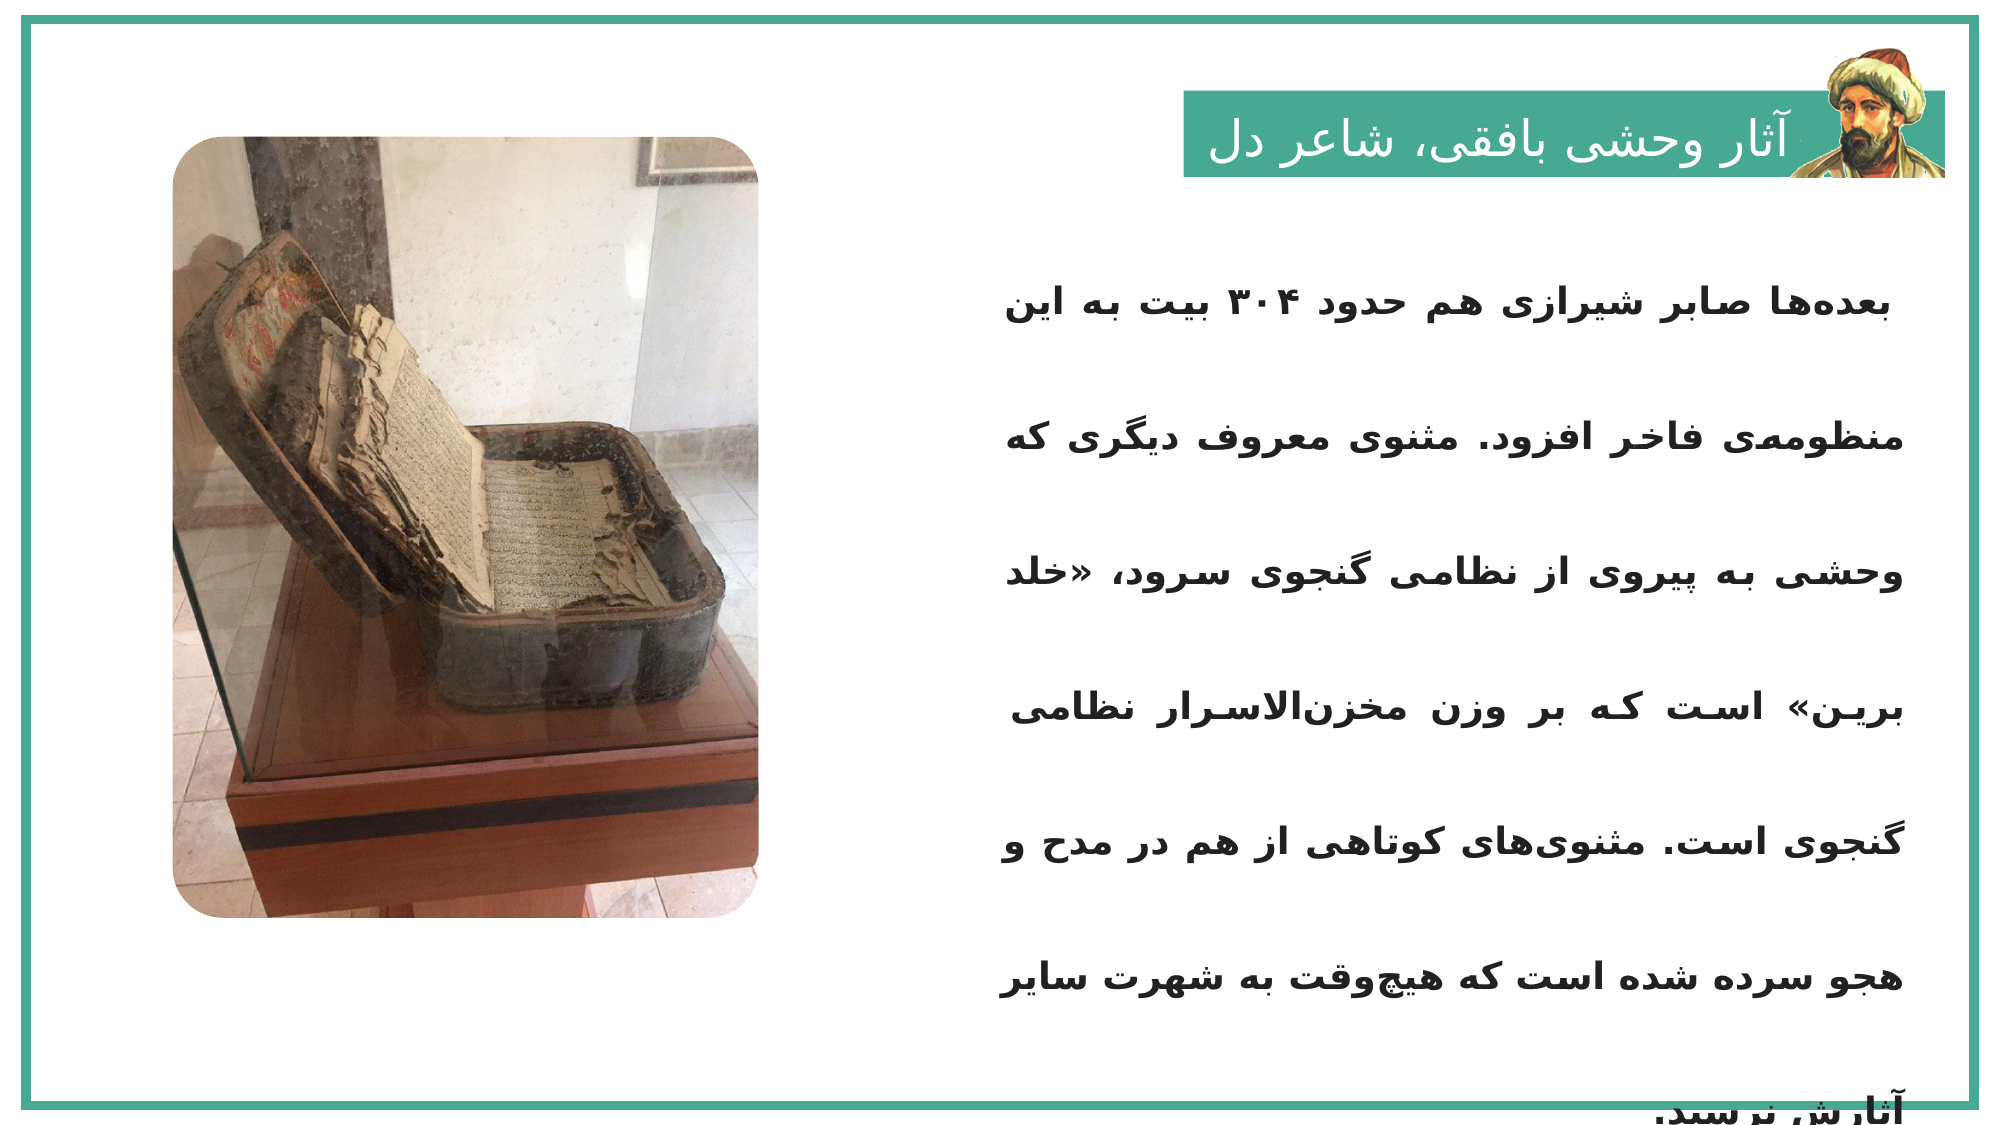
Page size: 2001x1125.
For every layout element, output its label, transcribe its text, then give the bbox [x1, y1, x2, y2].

text_box آثار وحشی بافقی، شاعر دل سوخته [1169, 98, 1828, 234]
text_box بعده‌ها صابر شیرازی هم حدود ۳۰۴ بیت به این منظومه‌ی فاخر افزود. مثنوی معروف دیگری که وحشی به پیروی از نظامی گنجوی سرود، «خلد برین» است که بر وزن مخزن‌الاسرار نظامی گنجوی است. مثنوی‌های کوتاهی از هم در مدح و هجو سرده شده است که هیچ‌وقت به شهرت سایر آثارش نرسید. [986, 179, 1920, 1125]
picture [1784, 7, 1945, 178]
picture [172, 136, 759, 918]
